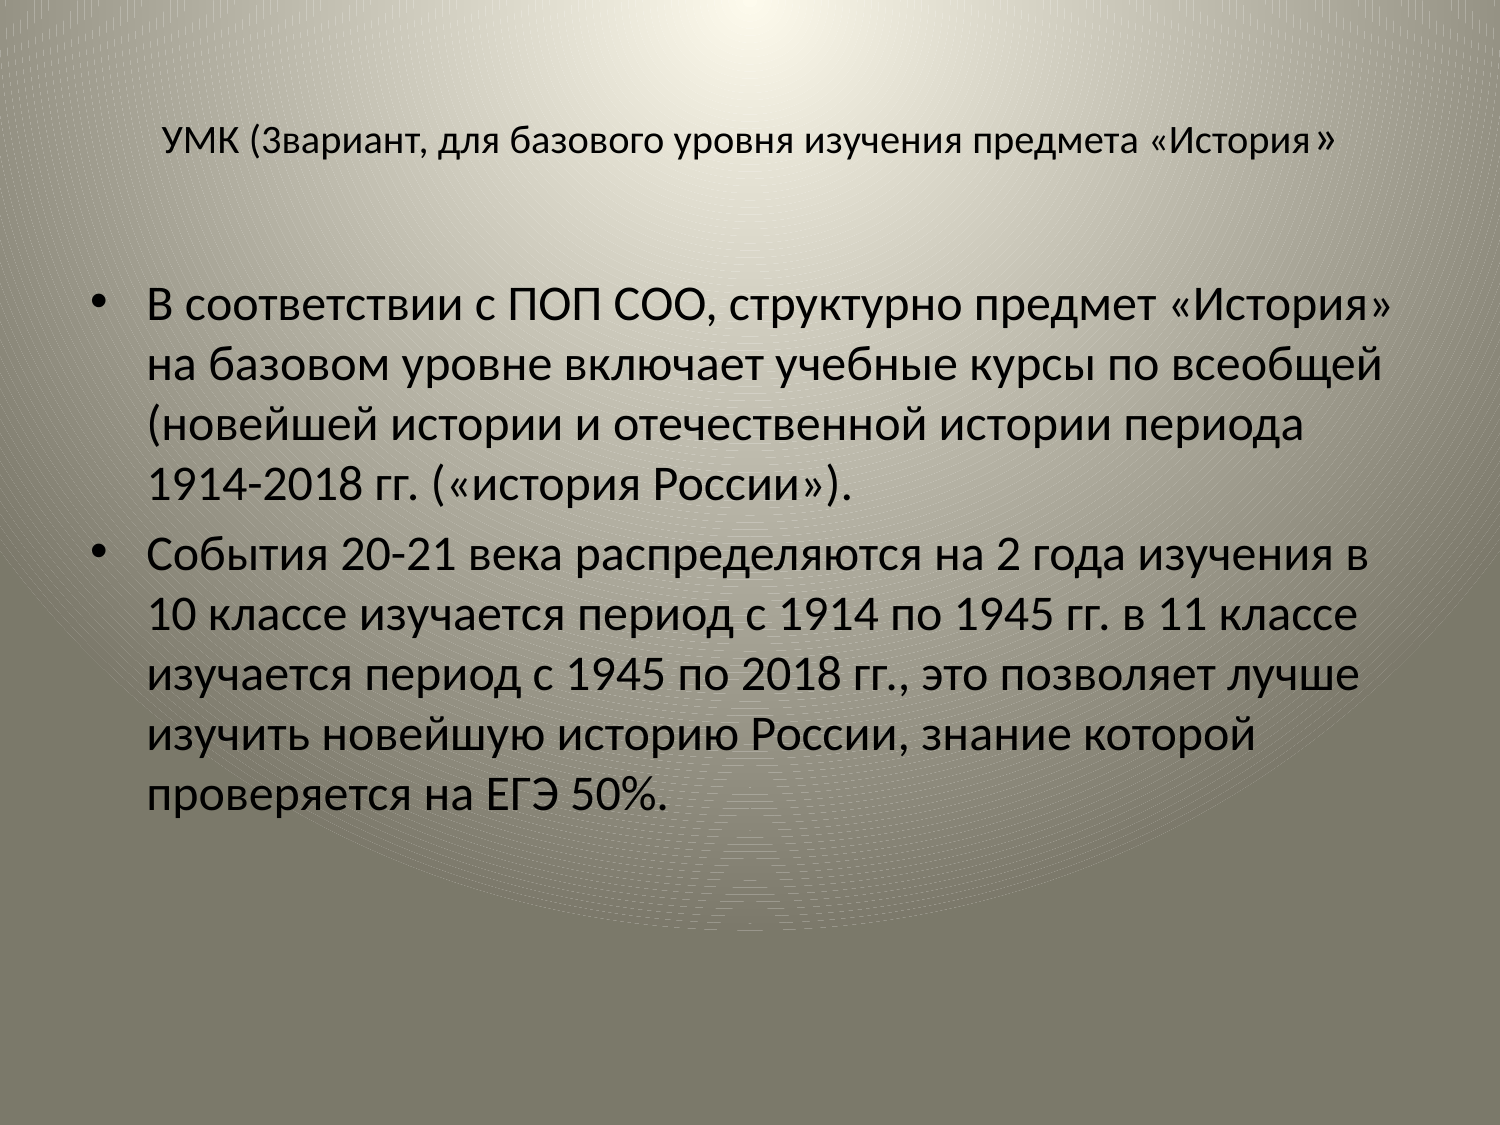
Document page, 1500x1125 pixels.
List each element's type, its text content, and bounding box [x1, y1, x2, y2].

list В соответствии с ПОП СОО, структурно предмет «История» на базовом уровне включает учебные курсы по всеобщей (новейшей истории и отечественной истории периода 1914-2018 гг. («история России»). События 20-21 века распределяются на 2 года изучения в 10 классе изучается период с 1914 по 1945 гг. в 11 классе изучается период с 1945 по 2018 гг., это позволяет лучше изучить новейшую историю России, знание которой проверяется на ЕГЭ 50%. [75, 262, 1425, 1005]
title УМК (3вариант, для базового уровня изучения предмета «История» [75, 45, 1425, 233]
